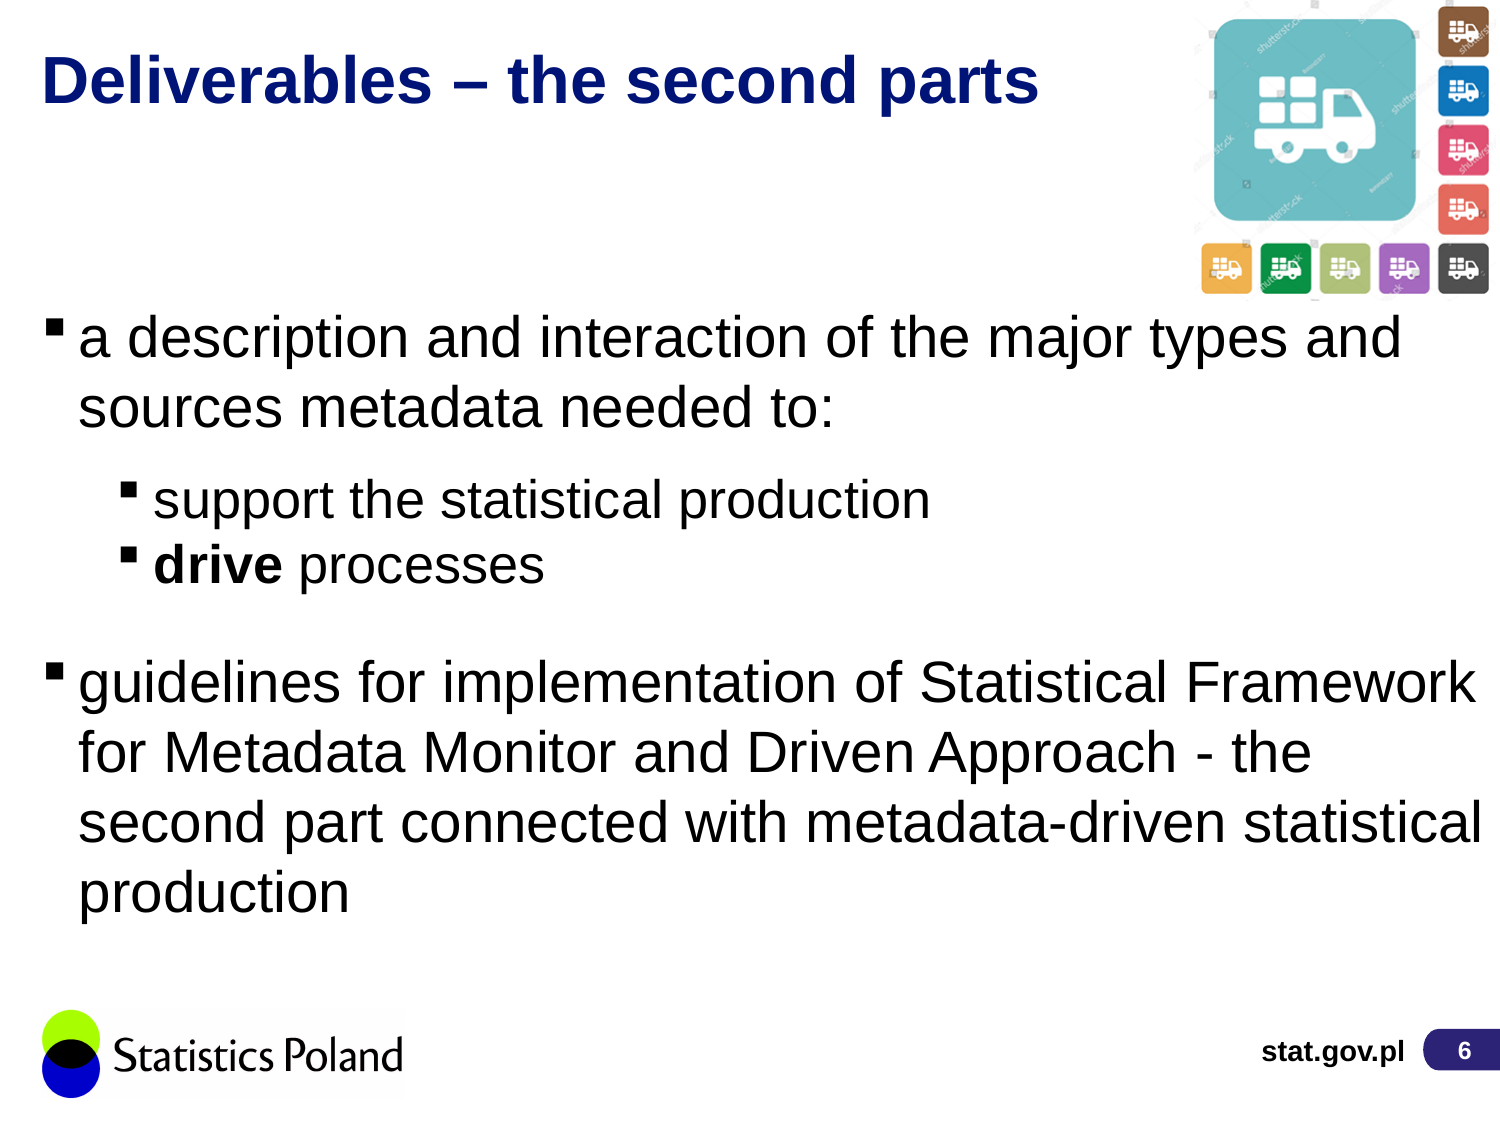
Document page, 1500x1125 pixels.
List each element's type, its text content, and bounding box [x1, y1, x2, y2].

picture [41, 1012, 405, 1099]
picture [1194, 0, 1496, 301]
title Deliverables – the second parts [41, 42, 1194, 126]
list a description and interaction of the major types and sources metadata needed to: support the statistical production drive processes guidelines for implementation of Statistical Framework for Metadata Monitor and Driven Approach - the second part connected with metadata-driven statistical production [41, 125, 1500, 1012]
